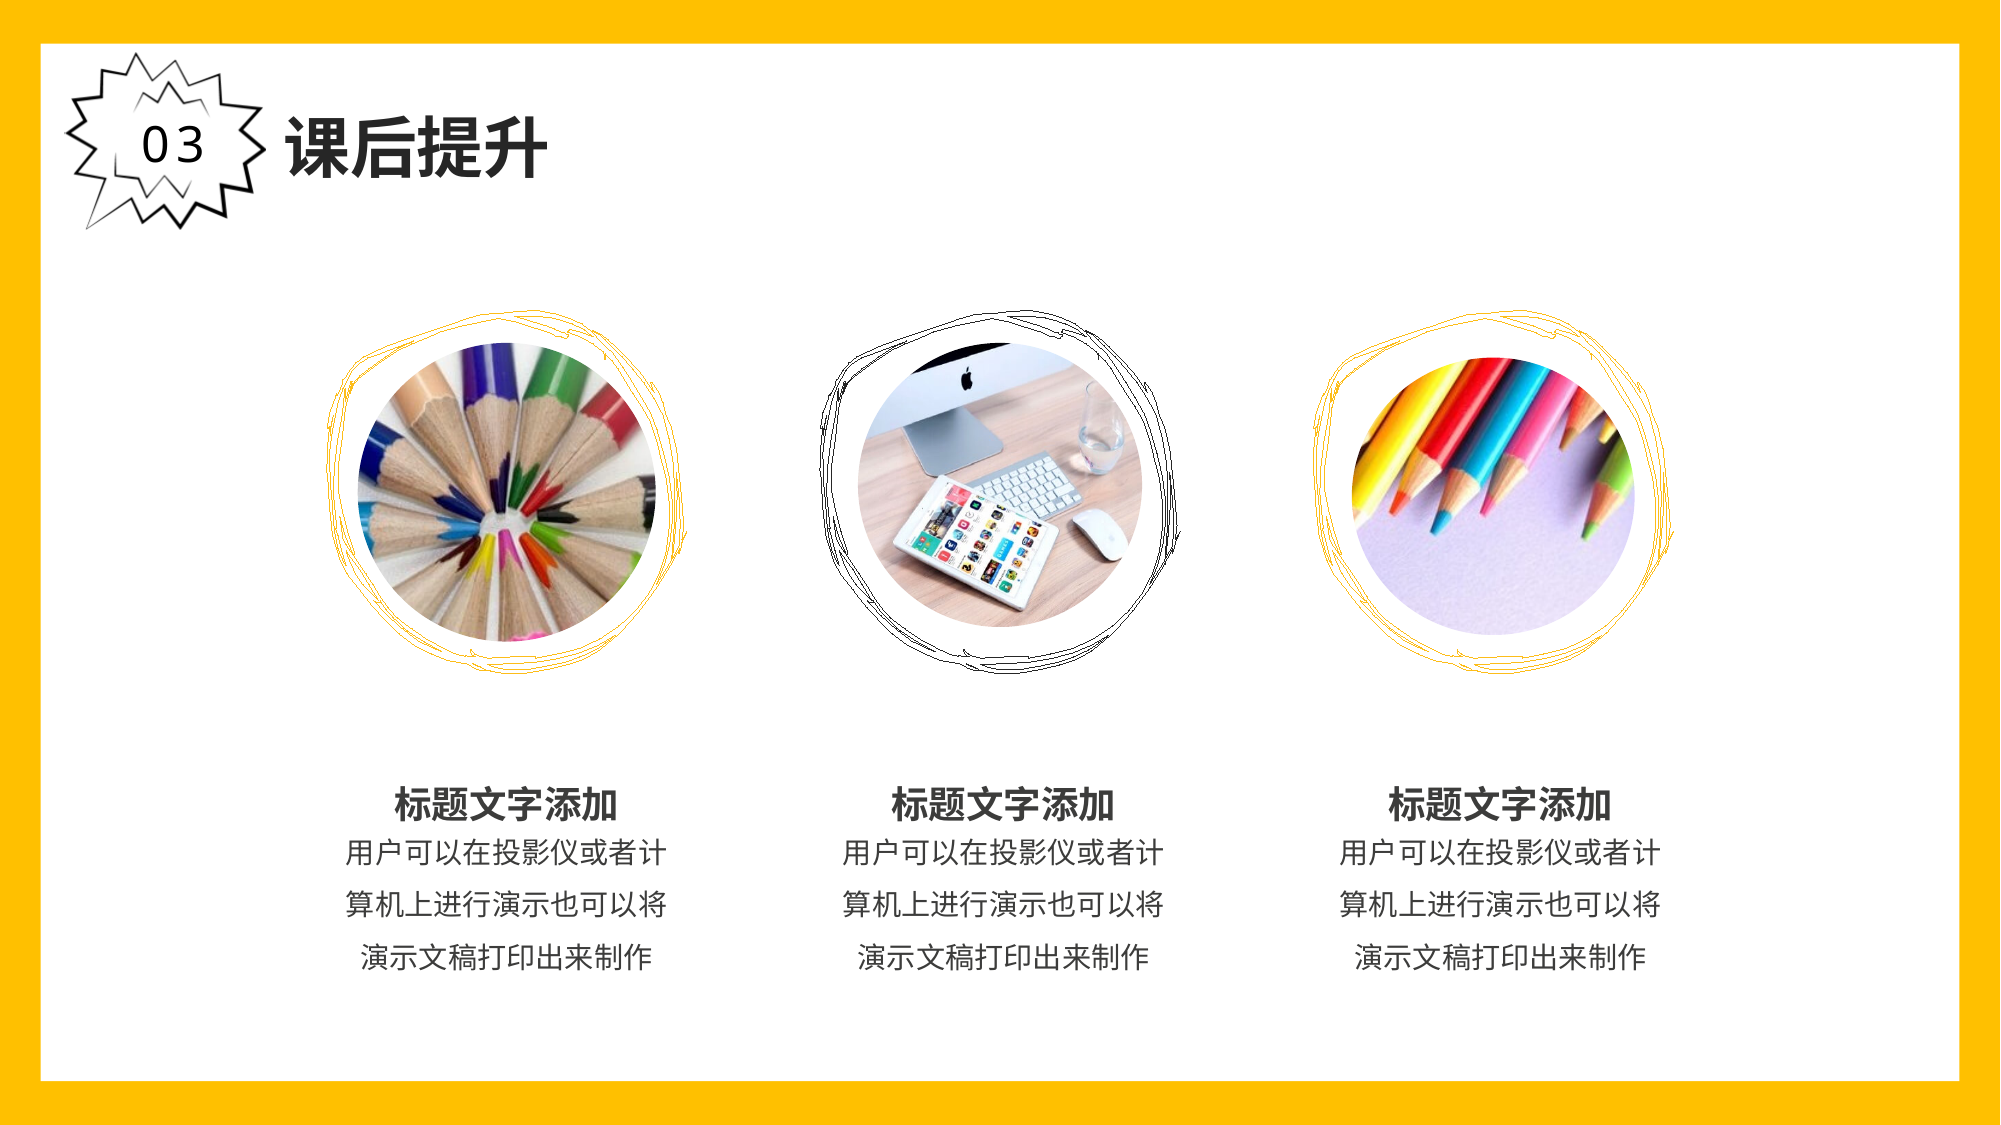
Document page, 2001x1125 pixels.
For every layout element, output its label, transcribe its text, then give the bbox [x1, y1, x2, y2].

text_box [819, 310, 1181, 674]
text_box [1387, 635, 1604, 674]
picture [1351, 357, 1635, 635]
text_box 课后提升 [275, 98, 852, 193]
text_box [1635, 382, 1674, 599]
text_box [326, 361, 357, 587]
text_box [410, 642, 609, 674]
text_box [819, 751, 1188, 984]
text_box [656, 387, 687, 589]
text_box [1313, 310, 1613, 596]
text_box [1316, 751, 1685, 984]
picture [357, 342, 656, 642]
text_box [856, 341, 1144, 629]
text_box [322, 751, 691, 984]
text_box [64, 52, 275, 230]
text_box [397, 310, 611, 342]
